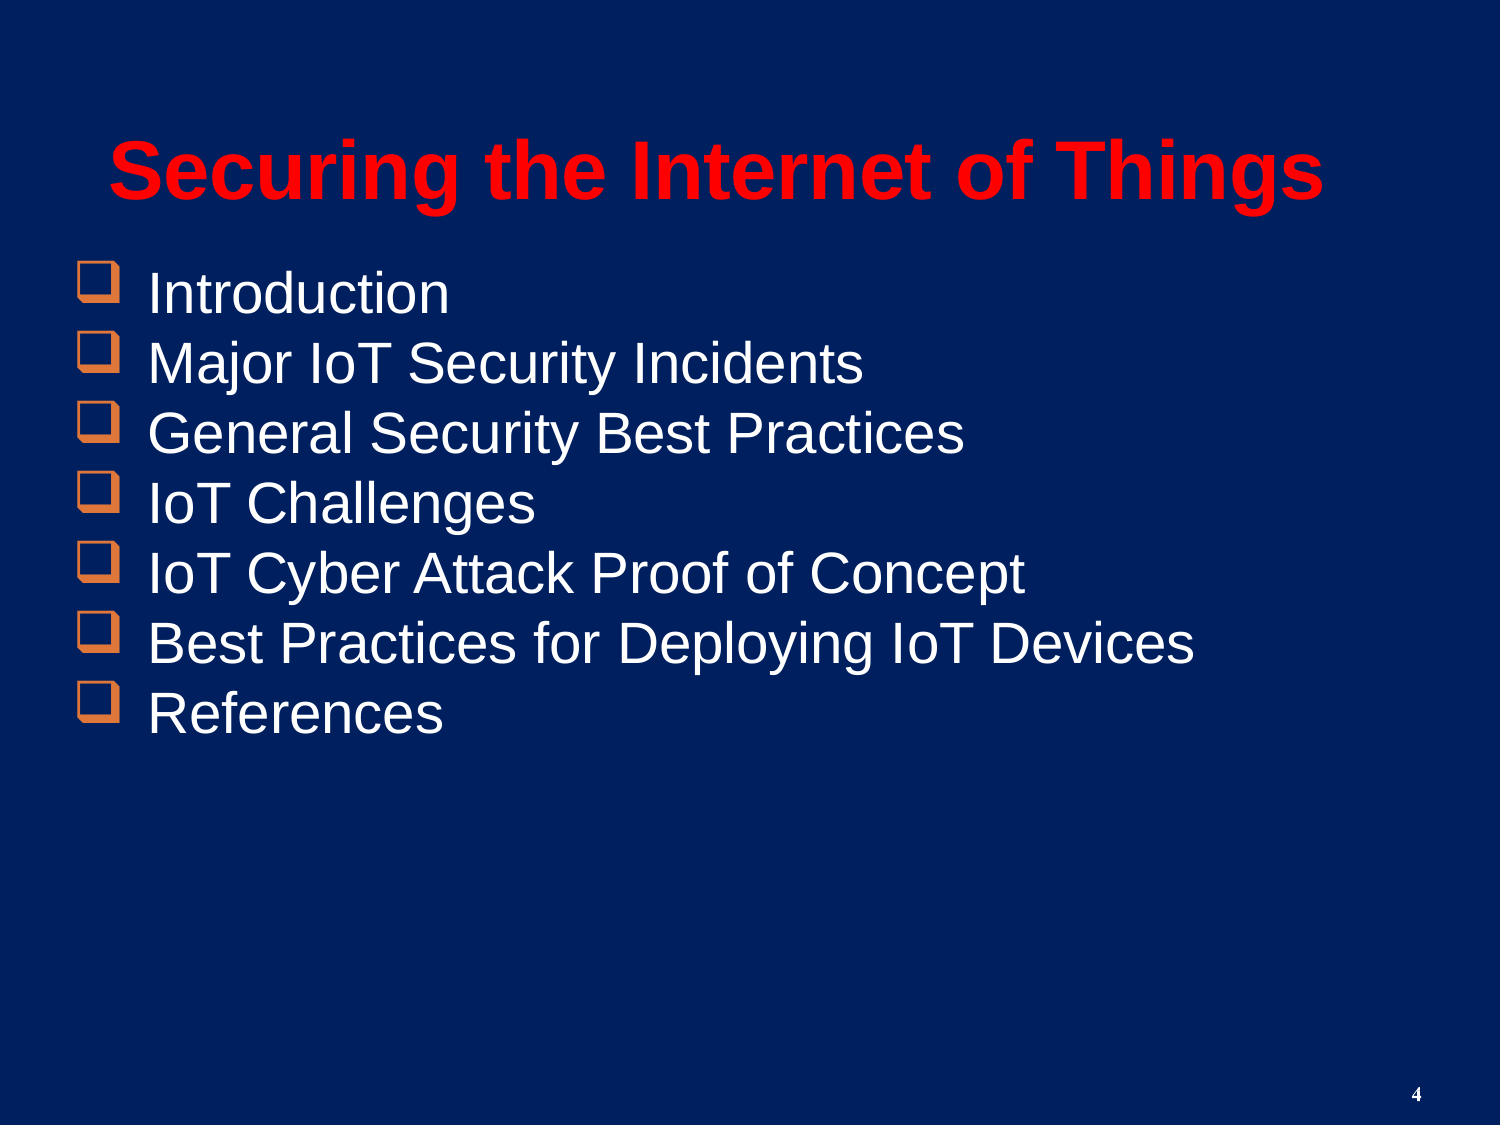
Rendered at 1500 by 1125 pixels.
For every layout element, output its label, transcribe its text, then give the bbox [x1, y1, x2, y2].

text_box Introduction Major IoT Security Incidents General Security Best Practices IoT Challenges IoT Cyber Attack Proof of Concept Best Practices for Deploying IoT Devices References [70, 255, 1421, 745]
text_box Securing the Internet of Things [70, 116, 1363, 217]
text_box [1412, 1087, 1422, 1102]
